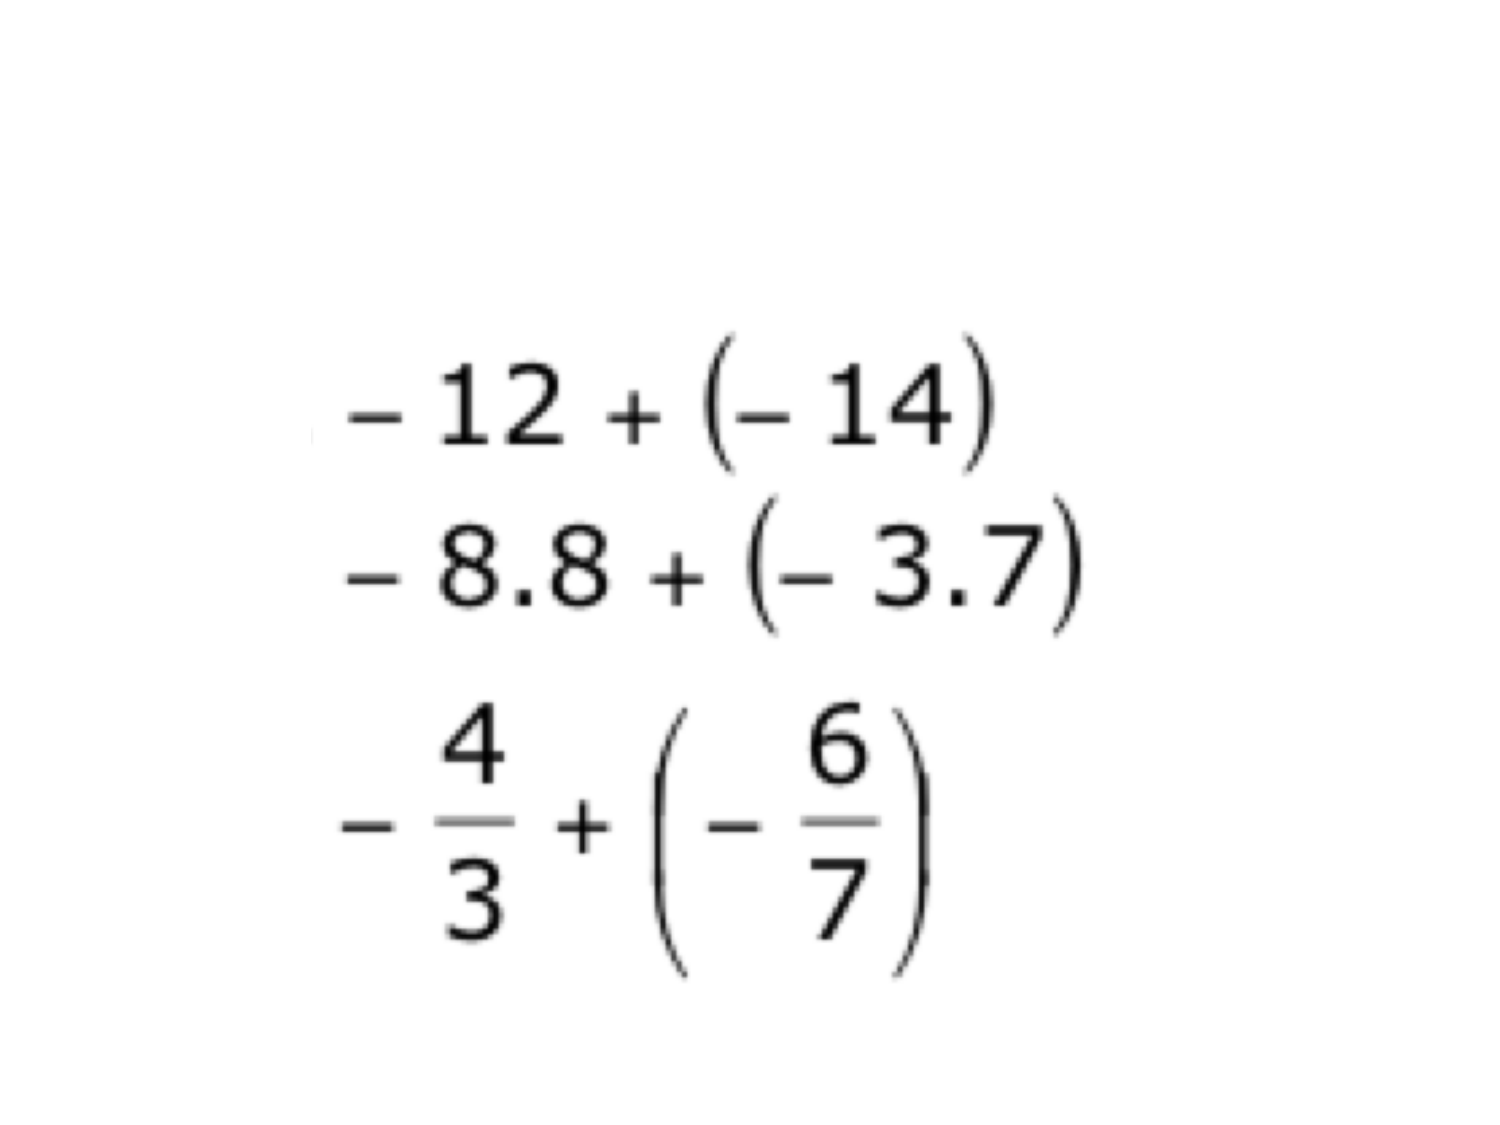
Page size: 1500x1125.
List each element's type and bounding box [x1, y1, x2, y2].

list [311, 262, 1189, 1006]
